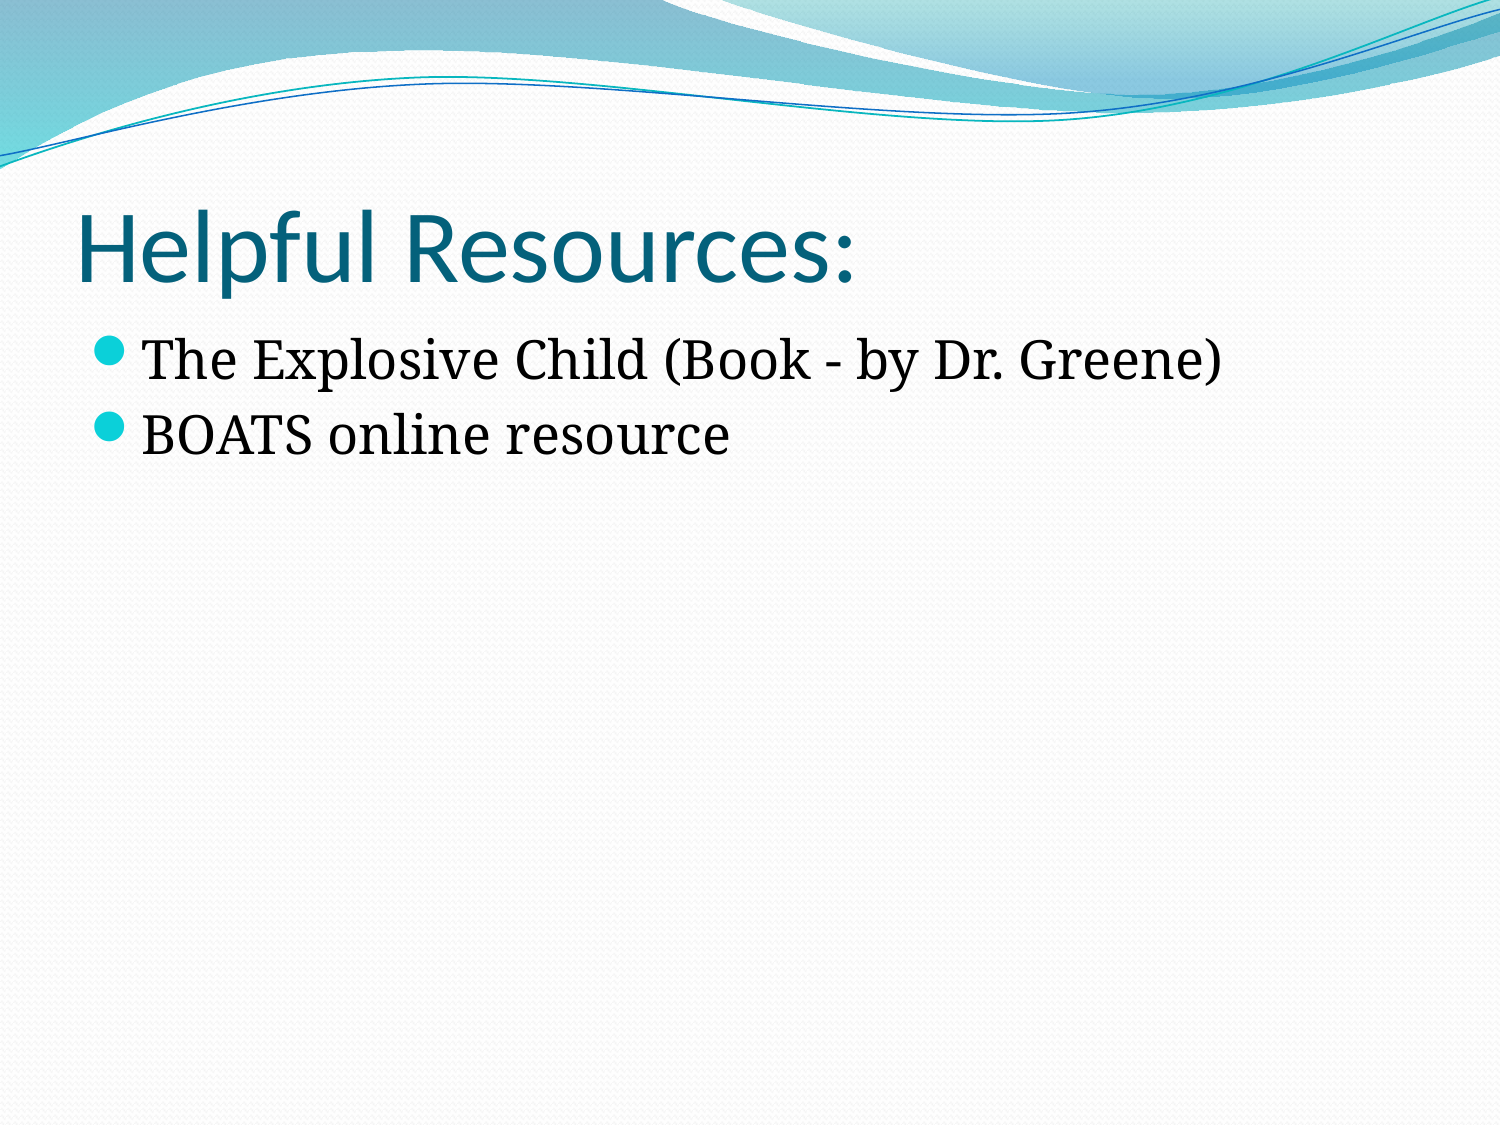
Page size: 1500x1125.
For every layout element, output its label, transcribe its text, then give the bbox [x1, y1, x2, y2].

list The Explosive Child (Book - by Dr. Greene) BOATS online resource [74, 317, 1426, 1038]
title Helpful Resources: [74, 115, 1426, 304]
